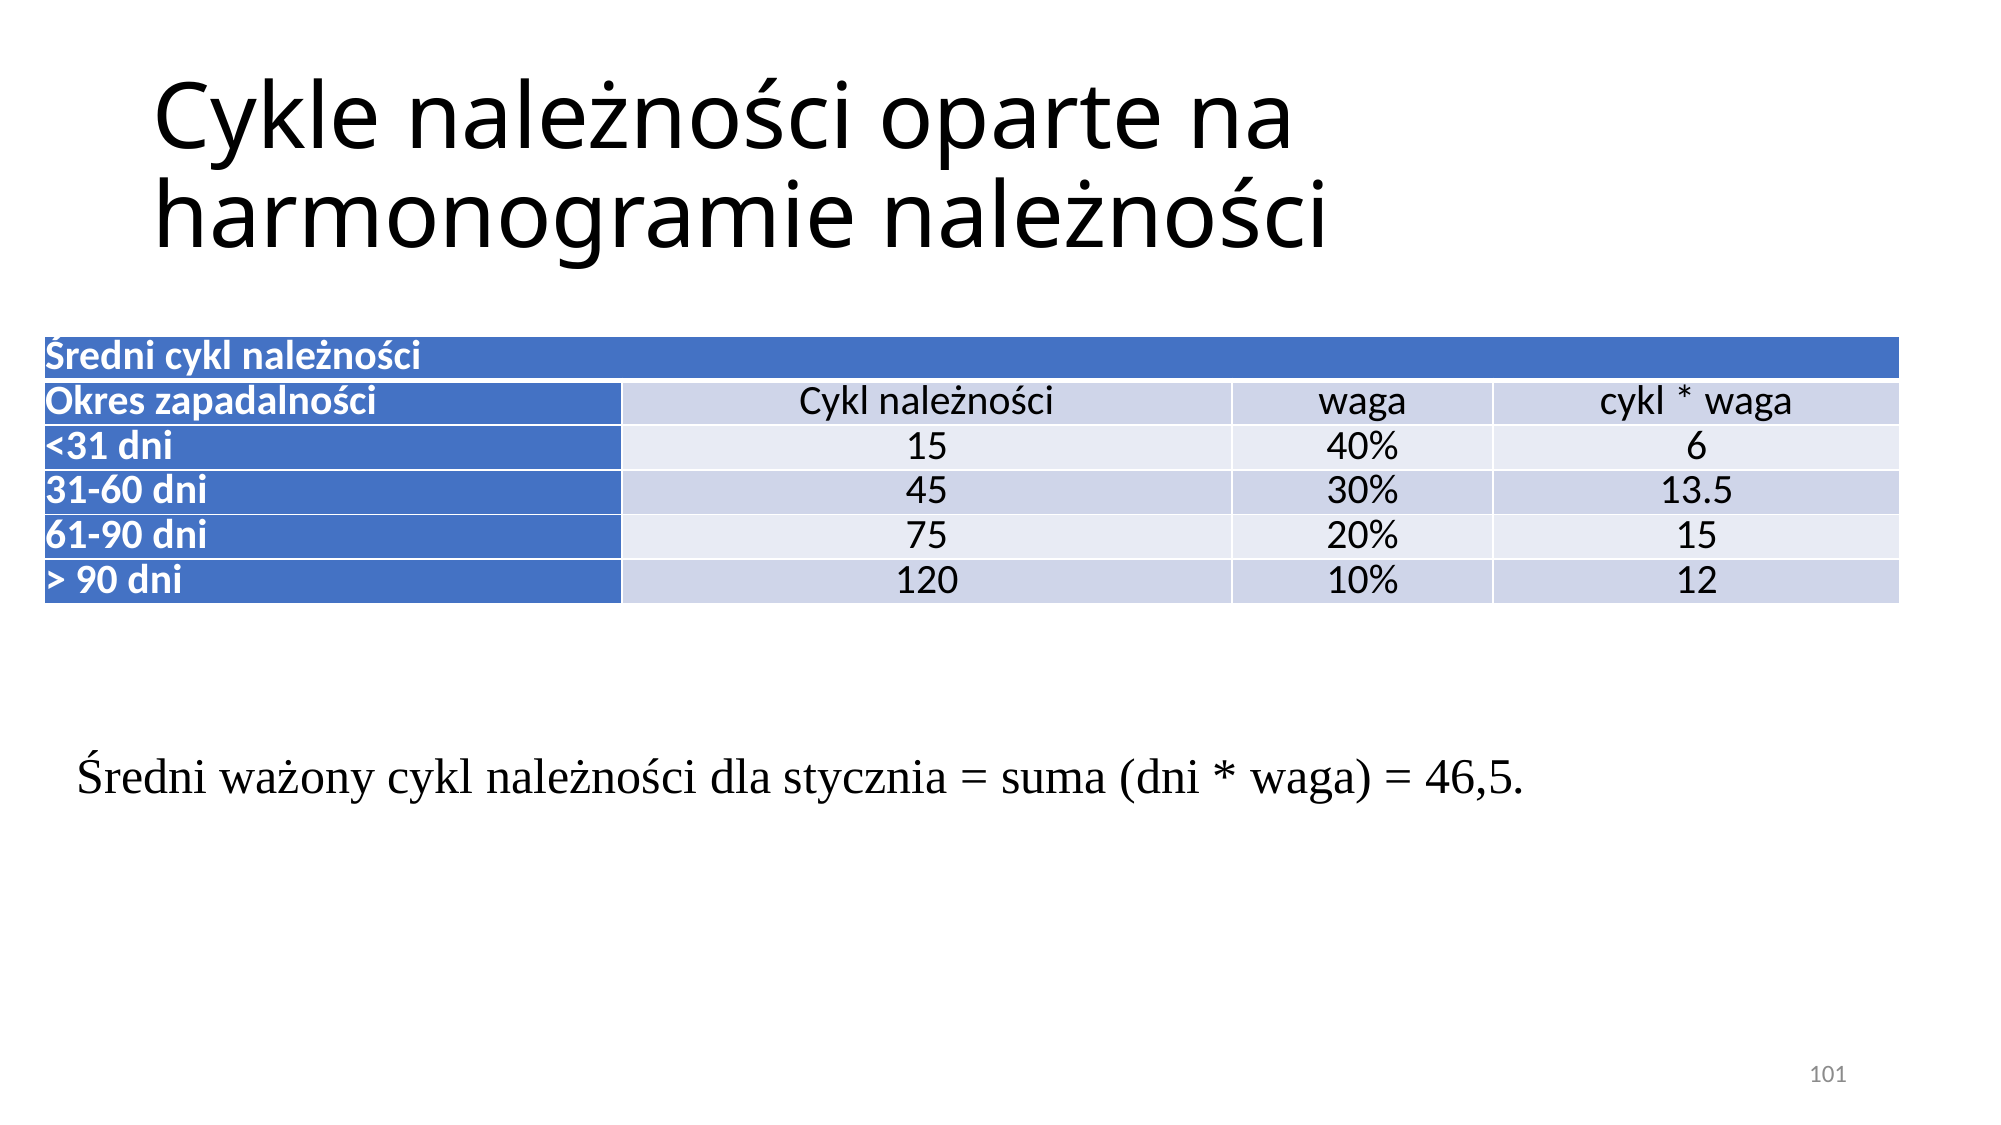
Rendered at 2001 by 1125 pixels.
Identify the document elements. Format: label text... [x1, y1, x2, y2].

table_cell waga [1233, 383, 1492, 424]
table_cell Okres zapadalności [45, 383, 621, 424]
table_cell 6 [1494, 426, 1899, 469]
table_cell 10% [1233, 560, 1492, 603]
table_cell 15 [1494, 515, 1899, 558]
table_cell 120 [623, 560, 1231, 603]
table_cell 13.5 [1494, 471, 1899, 514]
table_cell > 90 dni [45, 560, 621, 603]
table_cell 31-60 dni [45, 471, 621, 514]
table_cell 61-90 dni [45, 515, 621, 558]
table_cell 20% [1233, 515, 1492, 558]
table_cell 45 [623, 471, 1231, 514]
table_cell cykl * waga [1494, 383, 1899, 424]
slide_number 101 [1412, 1042, 1863, 1103]
table_cell 15 [623, 426, 1231, 469]
table_cell Cykl należności [623, 383, 1231, 424]
title Cykle należności oparte na harmonogramie należności [137, 59, 1863, 278]
table_cell <31 dni [45, 426, 621, 469]
table_cell 40% [1233, 426, 1492, 469]
table_header Średni cykl należności [45, 337, 1899, 378]
table_cell 75 [623, 515, 1231, 558]
table_cell 30% [1233, 471, 1492, 514]
text_box Średni ważony cykl należności dla stycznia = suma (dni * waga) = 46,5. [61, 736, 1875, 812]
table_cell 12 [1494, 560, 1899, 603]
